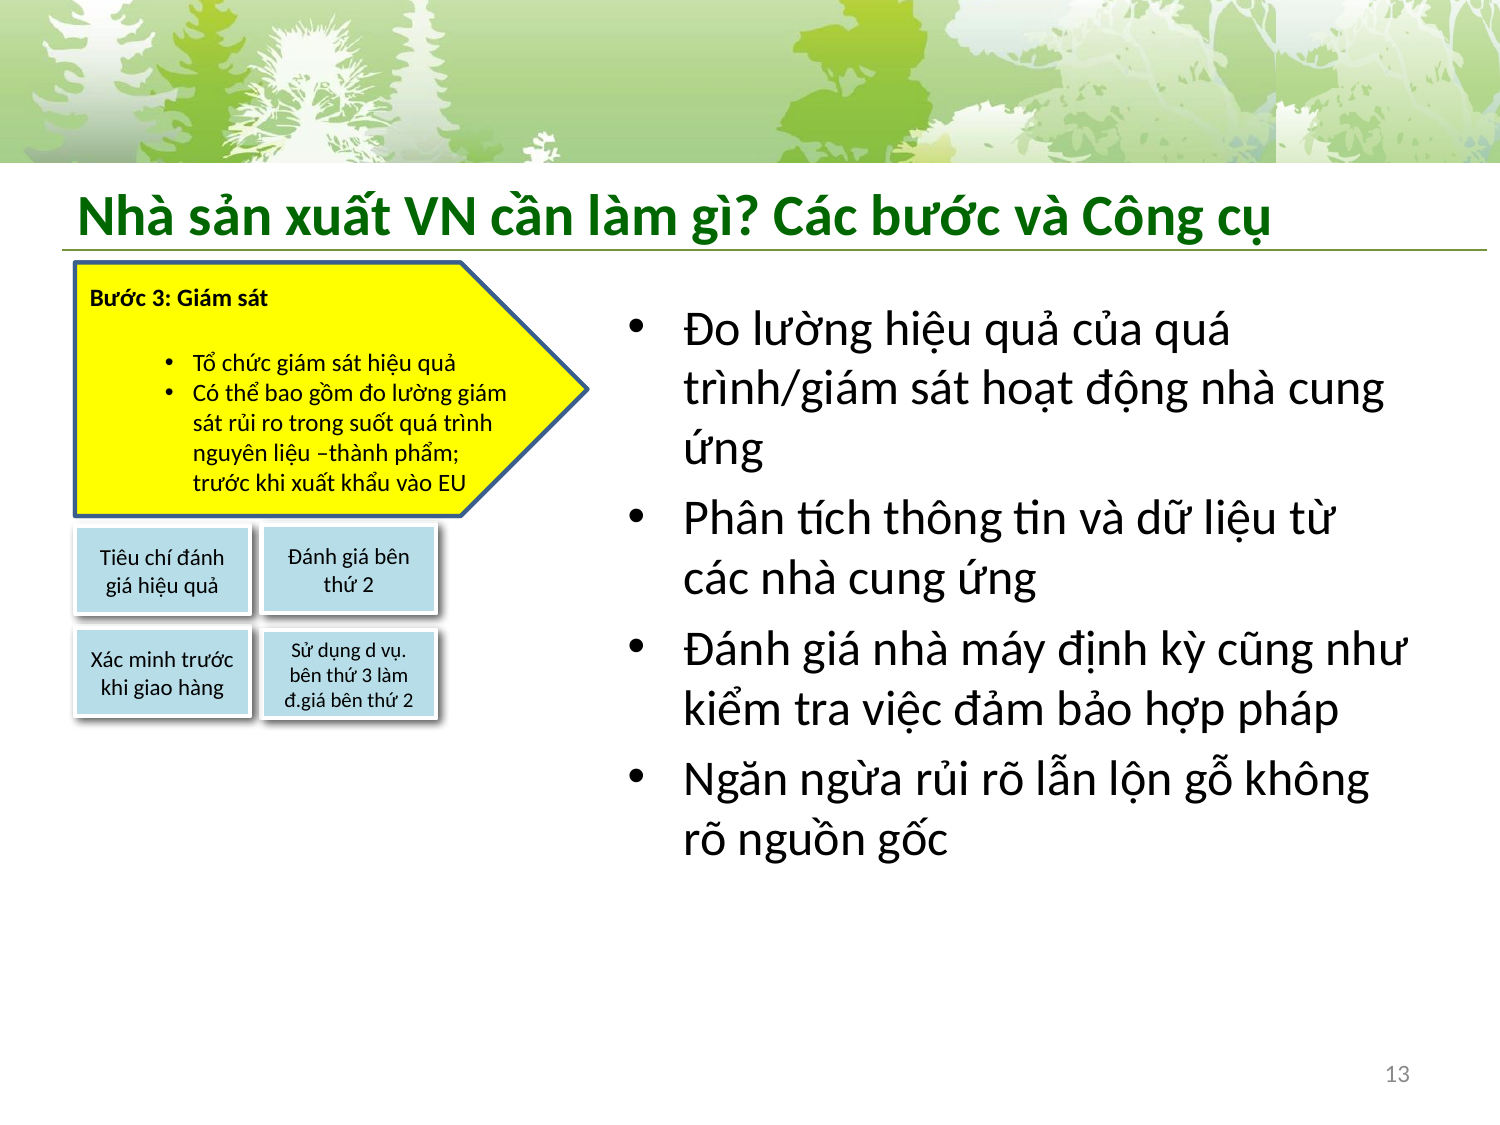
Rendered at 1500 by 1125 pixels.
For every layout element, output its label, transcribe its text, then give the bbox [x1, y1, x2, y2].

text_box Xác minh trước khi giao hàng [73, 626, 252, 718]
slide_number 13 [1074, 1042, 1425, 1103]
text_box Tiêu chí đánh giá hiệu quả [73, 524, 252, 616]
text_box Bước 3: Giám sát Tổ chức giám sát hiệu quả Có thể bao gồm đo lường giám sát rủi ro trong suốt quá trình nguyên liệu –thành phẩm; trước khi xuất khẩu vào EU [72, 260, 590, 519]
list Đo lường hiệu quả của quá trình/giám sát hoạt động nhà cung ứng Phân tích thông tin và dữ liệu từ các nhà cung ứng Đánh giá nhà máy định kỳ cũng như kiểm tra việc đảm bảo hợp pháp Ngăn ngừa rủi rõ lẫn lộn gỗ không rõ nguồn gốc [612, 287, 1425, 1005]
picture [0, 0, 1500, 163]
text_box Sử dụng d vụ. bên thứ 3 làm đ.giá bên thứ 2 [259, 628, 438, 720]
text_box Đánh giá bên thứ 2 [259, 523, 438, 615]
title Nhà sản xuất VN cần làm gì? Các bước và Công cụ [62, 174, 1350, 250]
